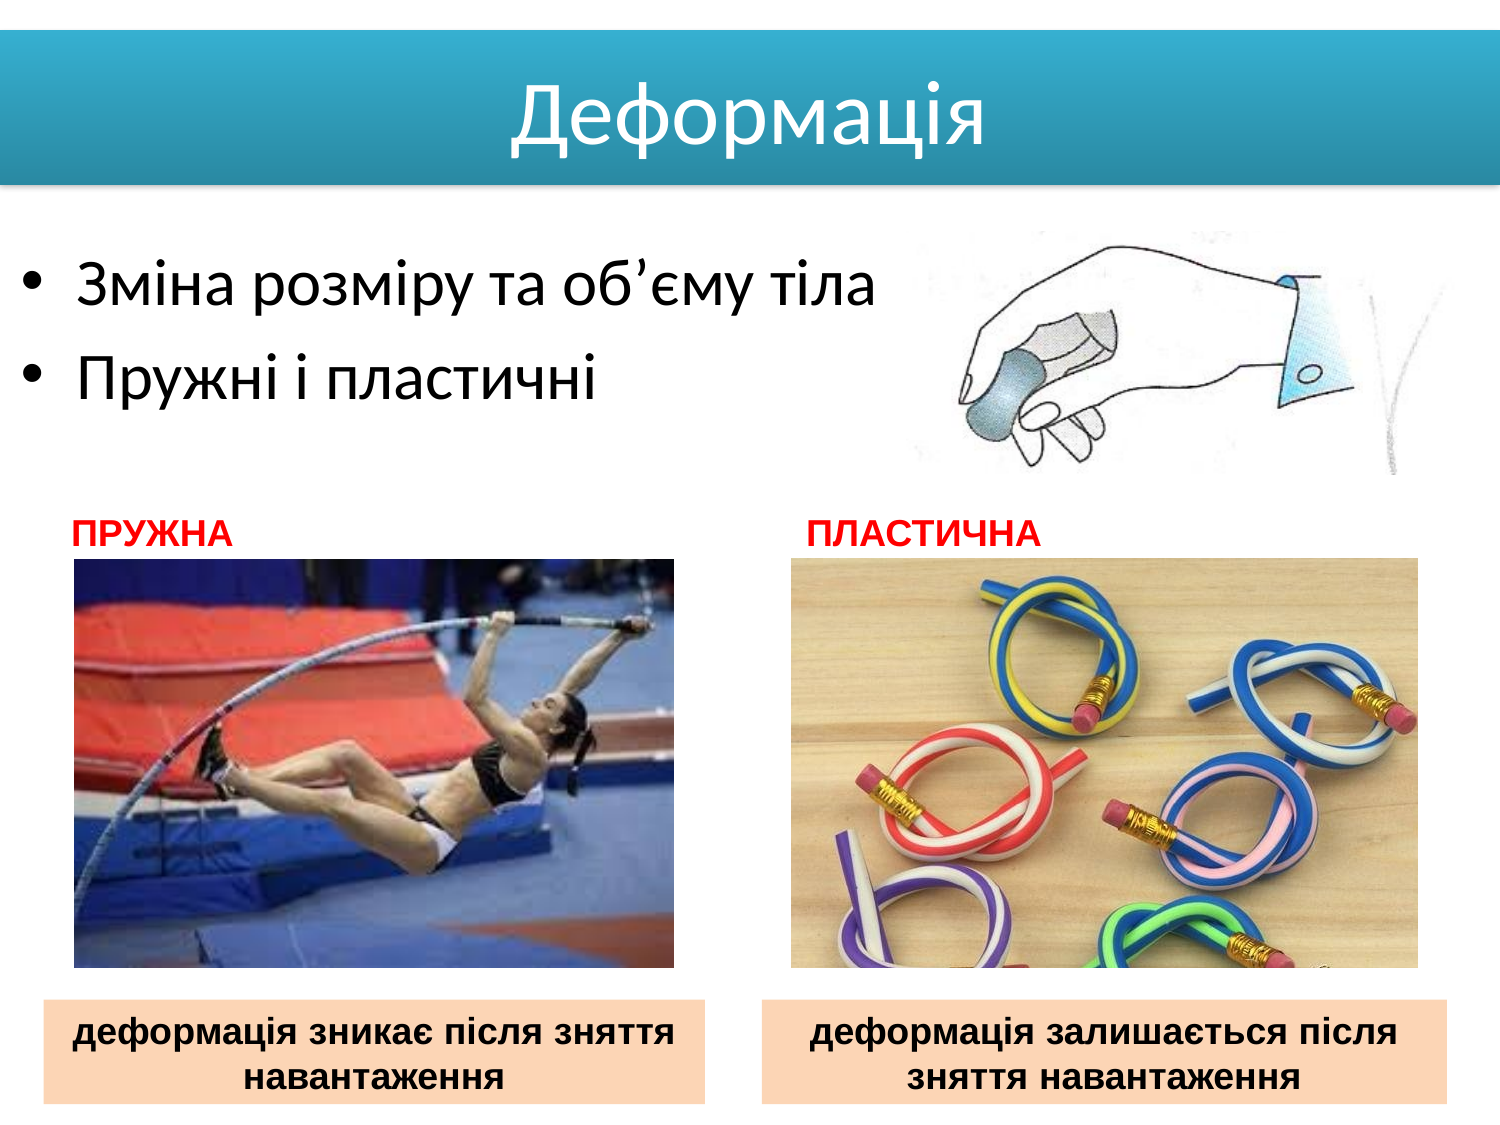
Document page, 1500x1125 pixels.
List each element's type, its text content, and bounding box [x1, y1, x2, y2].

picture [74, 559, 675, 968]
text_box ПЛАСТИЧНА [791, 501, 1078, 558]
text_box деформація залишається після зняття навантаження [761, 999, 1447, 1105]
list Зміна розміру та об’єму тіла Пружні і пластичні [5, 231, 904, 445]
text_box ПРУЖНА [56, 501, 305, 562]
picture [905, 231, 1500, 476]
text_box деформація зникає після зняття навантаження [43, 999, 705, 1105]
title Деформація [0, 30, 1500, 185]
picture [791, 558, 1418, 968]
